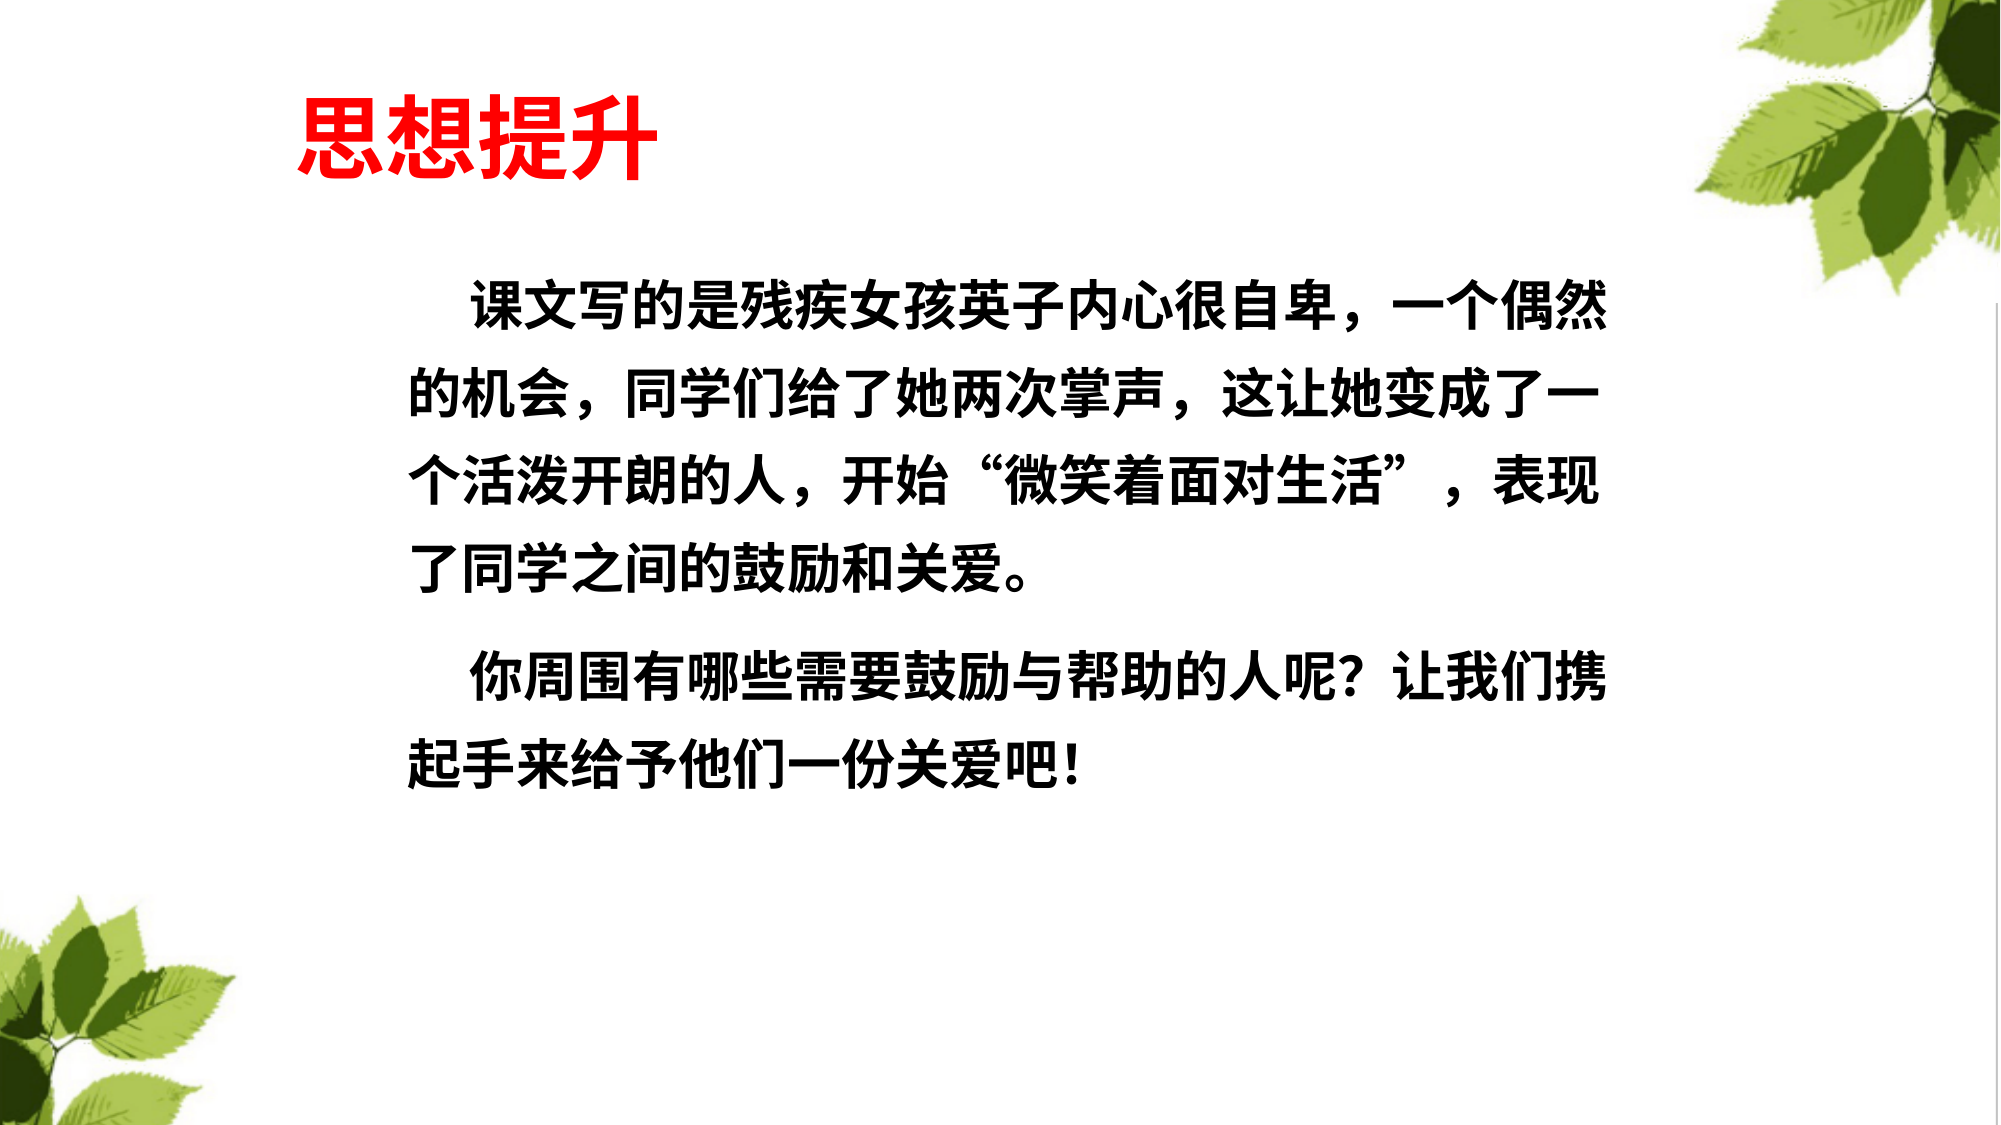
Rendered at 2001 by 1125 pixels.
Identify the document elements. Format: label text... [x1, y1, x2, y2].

text_box 思想提升 [279, 73, 693, 199]
picture [0, 0, 2001, 1125]
text_box 课文写的是残疾女孩英子内心很自卑，一个偶然的机会，同学们给了她两次掌声，这让她变成了一个活泼开朗的人，开始“微笑着面对生活”，表现了同学之间的鼓励和关爱。 你周围有哪些需要鼓励与帮助的人呢？让我们携起手来给予他们一份关爱吧！ [392, 241, 1668, 981]
